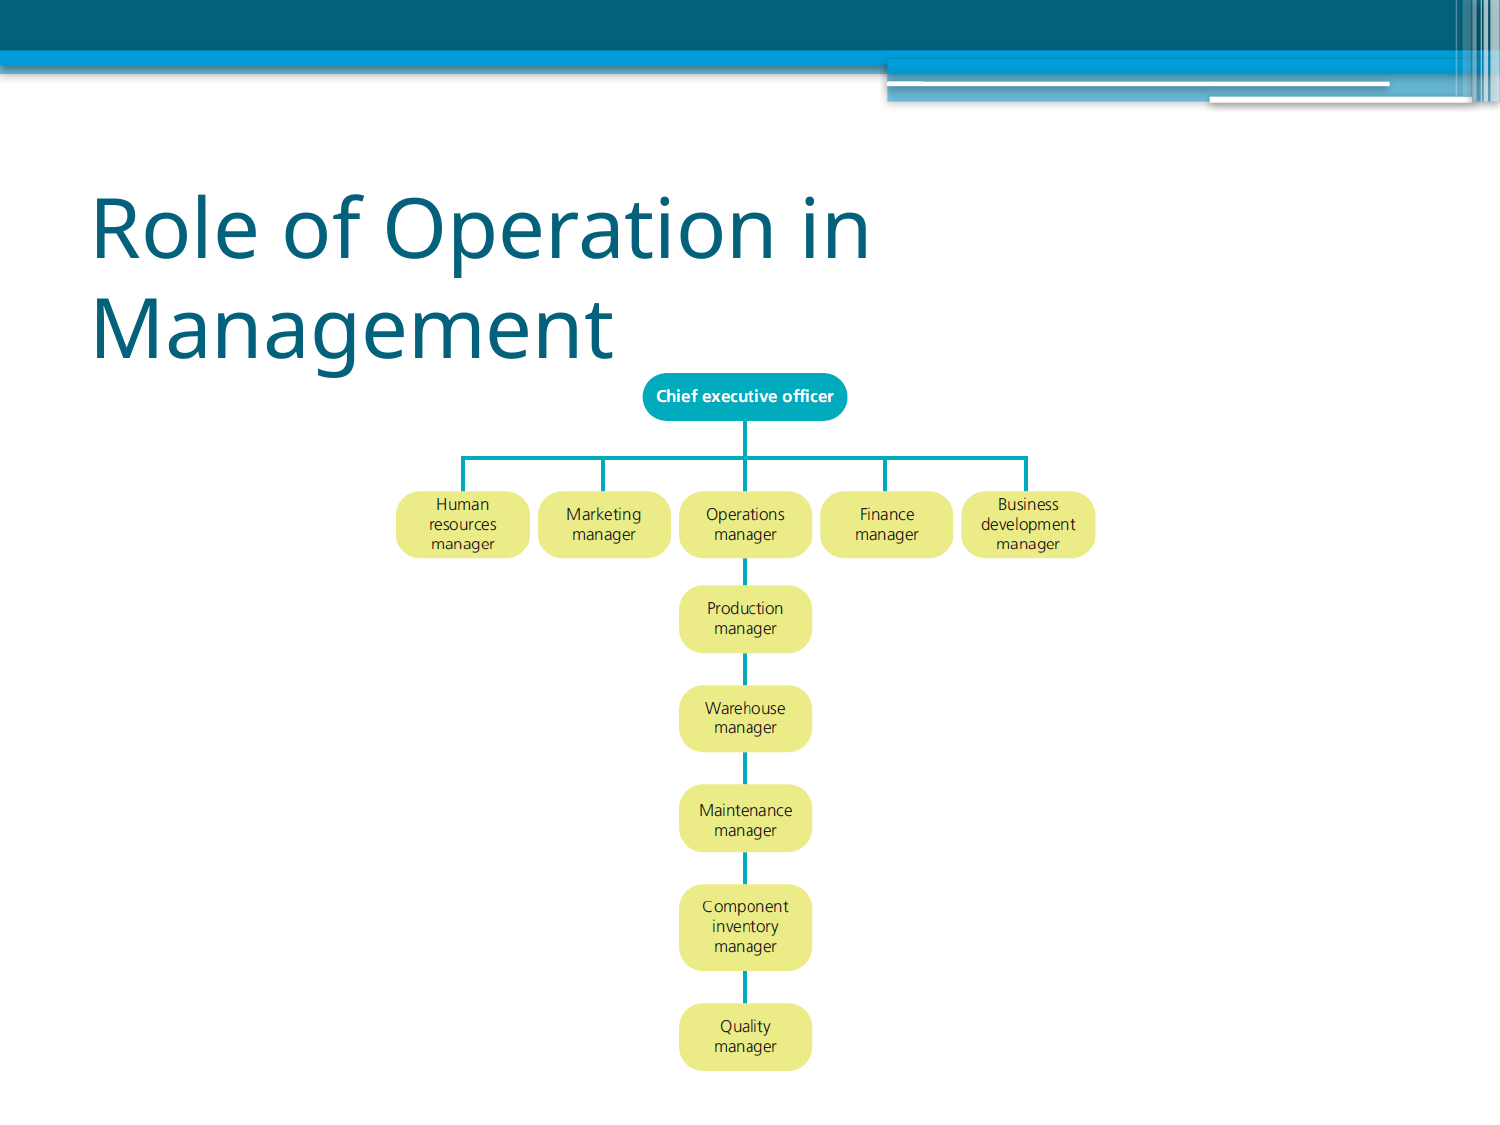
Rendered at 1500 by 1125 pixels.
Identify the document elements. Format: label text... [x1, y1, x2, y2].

title Role of Operation in Management [75, 187, 1425, 363]
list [383, 368, 1117, 1079]
